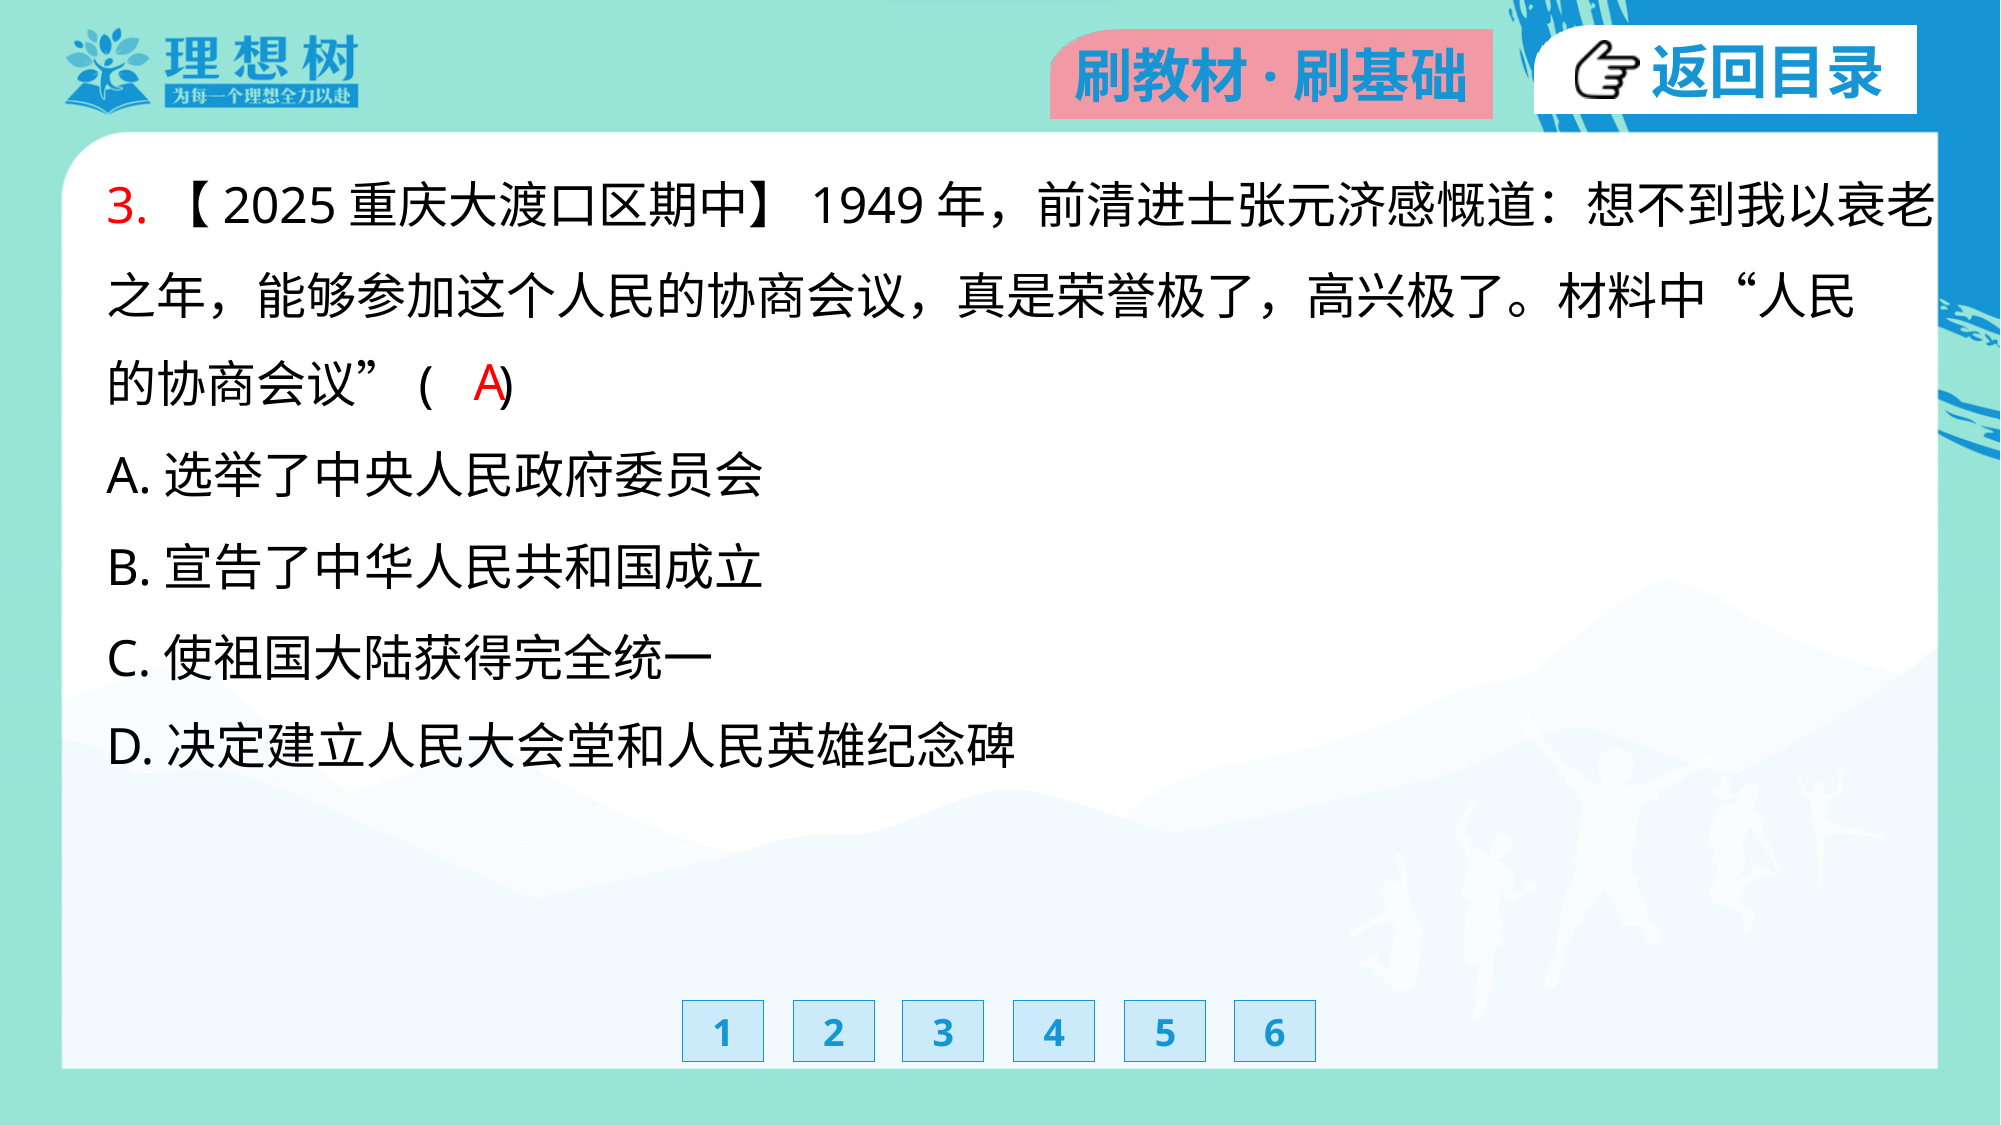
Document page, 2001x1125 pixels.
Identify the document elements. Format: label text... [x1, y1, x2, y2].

picture [0, 0, 2000, 1125]
text_box A.选举了中央人民政府委员会 B.宣告了中华人民共和国成立 C.使祖国大陆获得完全统一 D.决定建立人民大会堂和人民英雄纪念碑 [106, 411, 1895, 765]
text_box A [459, 323, 521, 401]
text_box 3.【2025重庆大渡口区期中】1949年，前清进士张元济感慨道：想不到我以衰老 之年，能够参加这个人民的协商会议，真是荣誉极了，高兴极了。材料中“人民 的协商会议”( ) [106, 141, 1895, 403]
